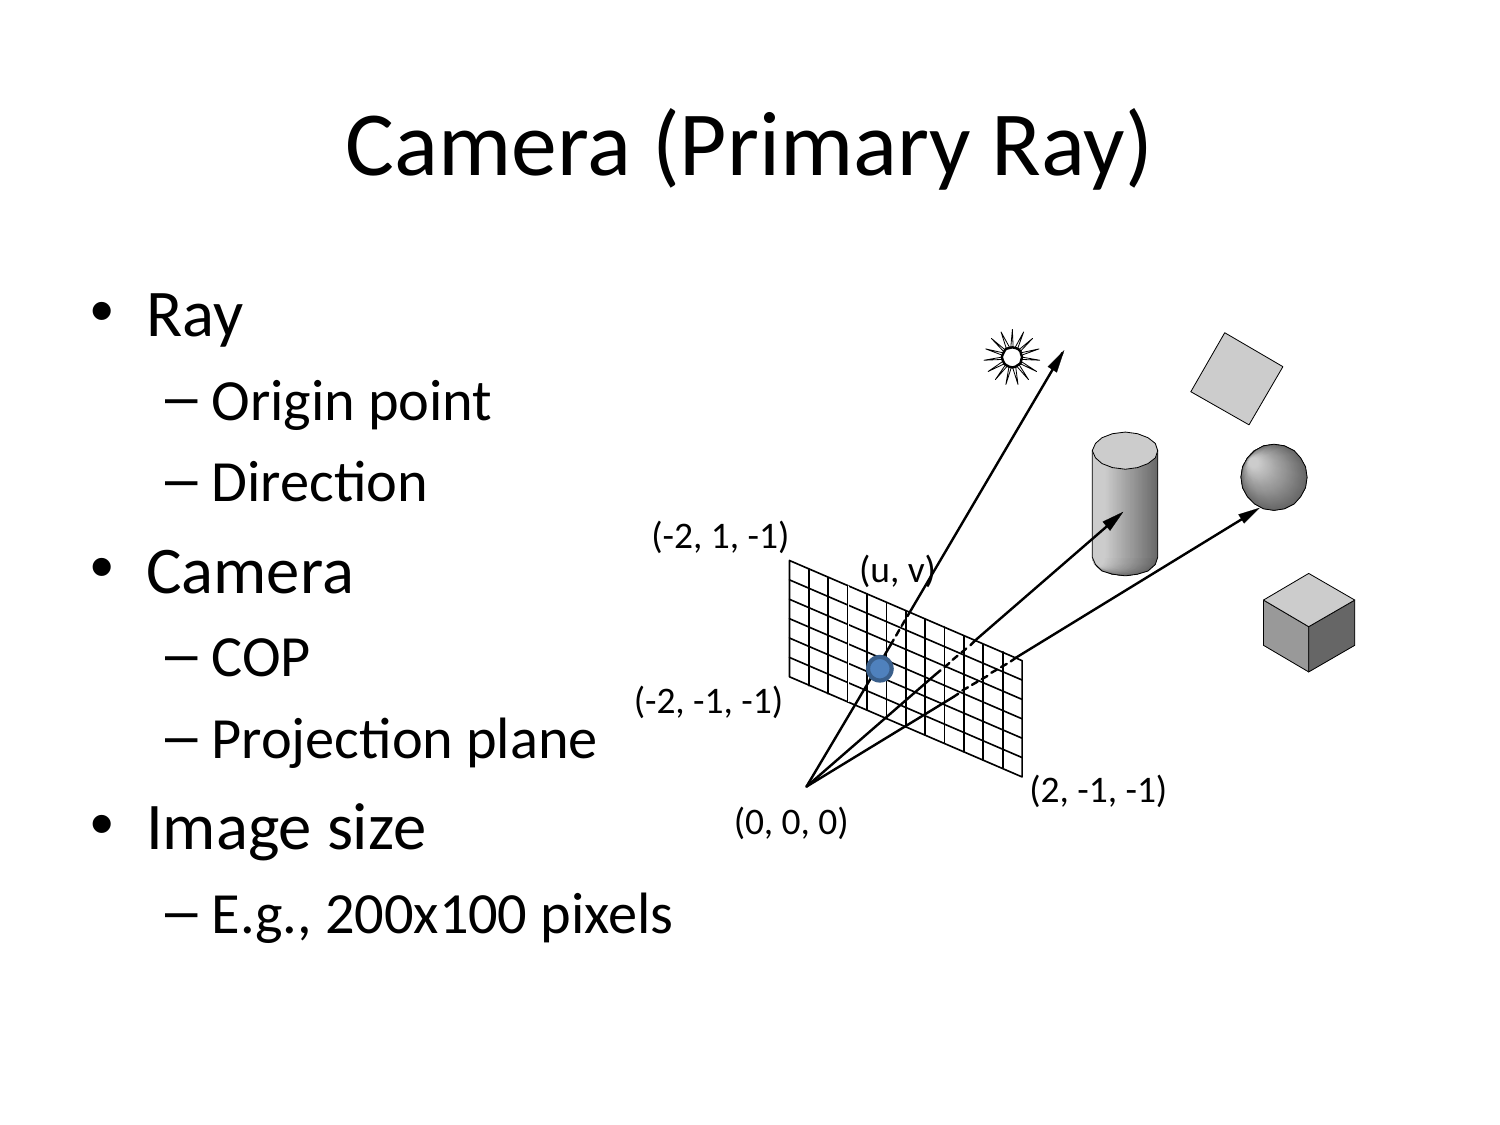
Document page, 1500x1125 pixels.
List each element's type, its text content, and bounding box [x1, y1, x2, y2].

list Ray Origin point Direction Camera COP Projection plane Image size E.g., 200x100 pixels [75, 262, 750, 1005]
text_box (-2, 1, -1) [620, 503, 780, 564]
text_box (0, 0, 0) [690, 789, 892, 850]
text_box (-2, -1, -1) [608, 668, 780, 729]
text_box (2, -1, -1) [997, 797, 1199, 818]
title Camera (Primary Ray) [75, 45, 1425, 233]
picture [785, 326, 1361, 789]
